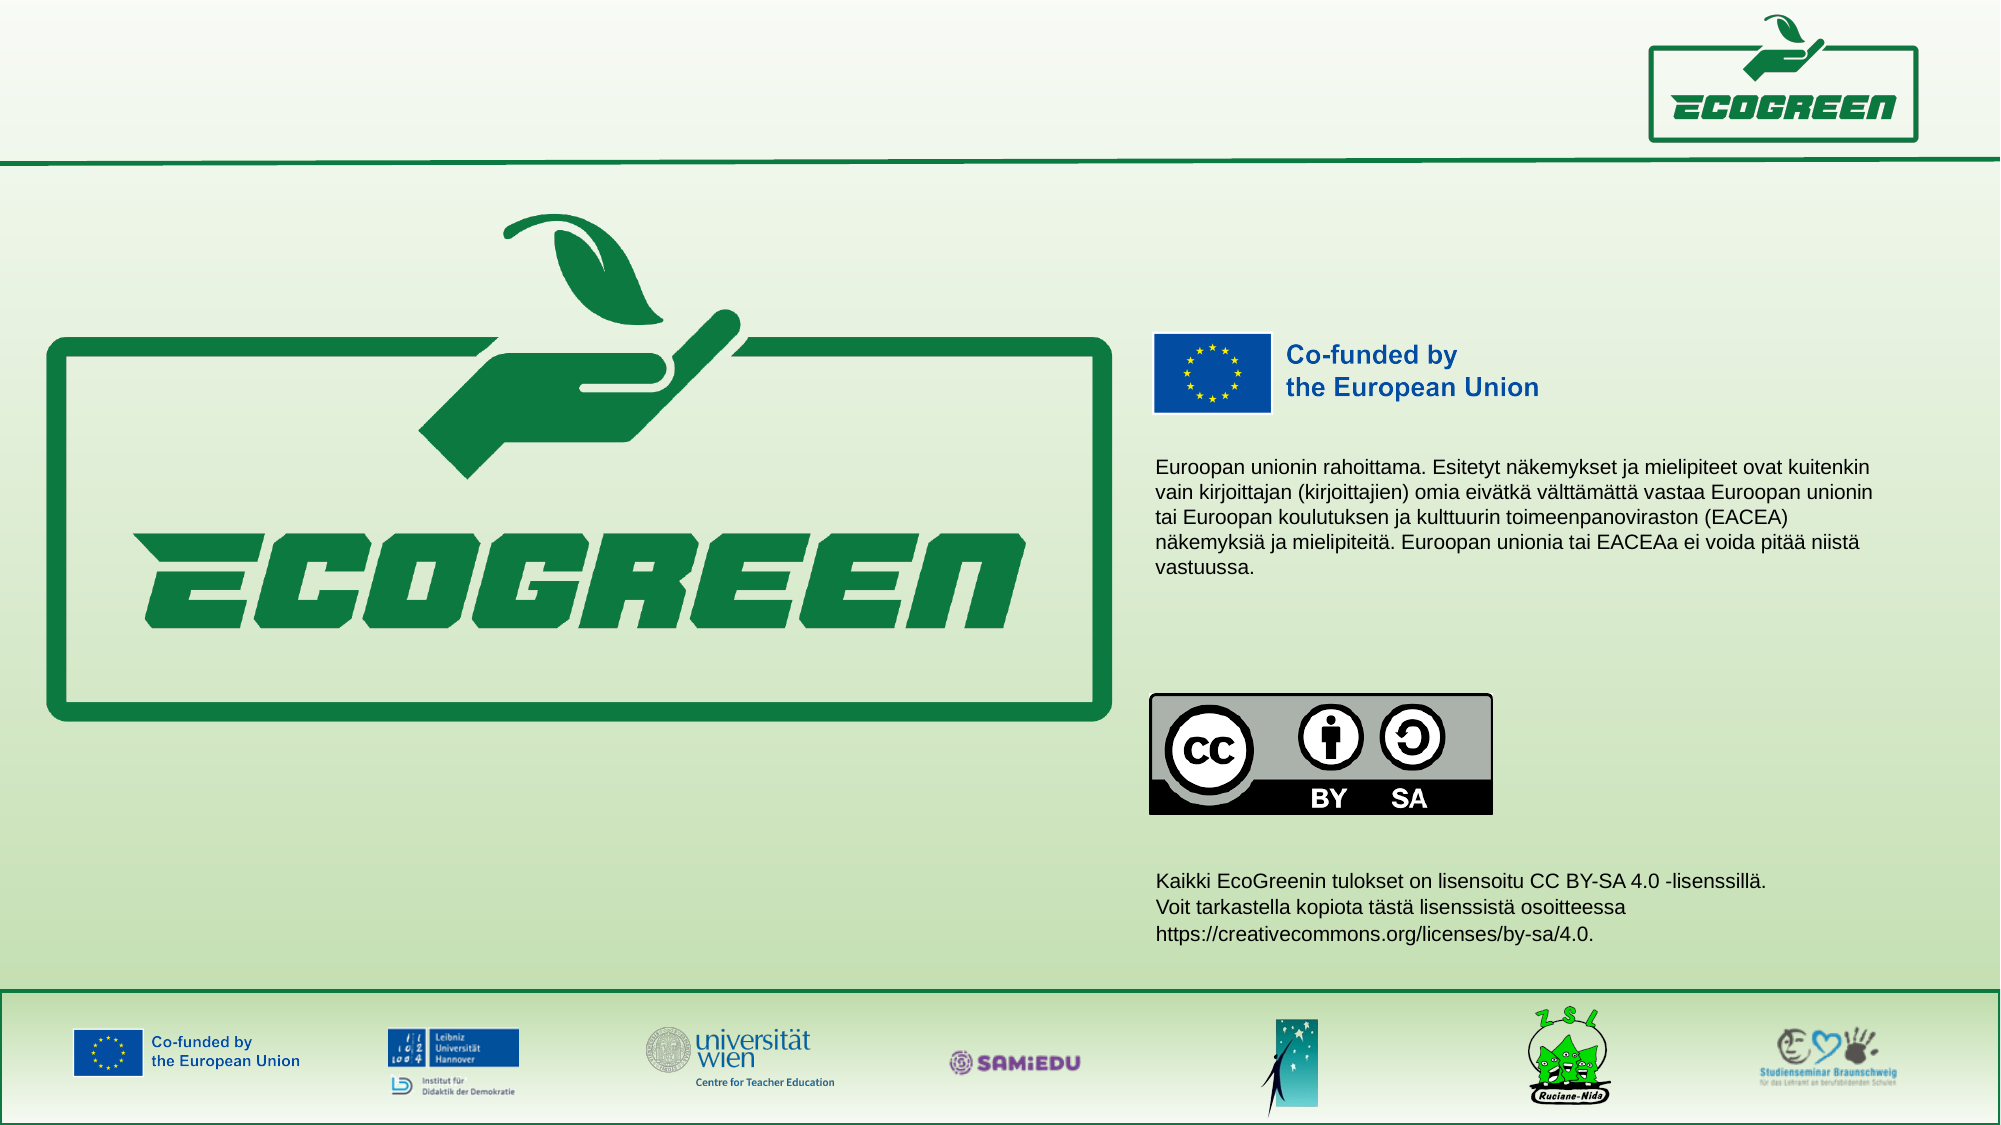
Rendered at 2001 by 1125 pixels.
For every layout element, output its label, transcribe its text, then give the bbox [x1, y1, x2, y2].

picture [388, 1022, 519, 1103]
text_box [184, 587, 1815, 824]
picture [1259, 1018, 1330, 1125]
picture [71, 1027, 317, 1079]
text_box Euroopan unionin rahoittama. Esitetyt näkemykset ja mielipiteet ovat kuitenkin vain kirjoittajan (kirjoittajien) omia eivätkä välttämättä vastaa Euroopan unionin tai Euroopan koulutuksen ja kulttuurin toimeenpanoviraston (EACEA) näkemyksiä ja mielipiteitä. Euroopan unionia tai EACEAa ei voida pitää niistä vastuussa. [1150, 446, 1906, 587]
picture [1528, 1006, 1611, 1105]
picture [945, 1047, 1087, 1079]
picture [646, 1027, 834, 1086]
text_box Kaikki EcoGreenin tulokset on lisensoitu CC BY-SA 4.0 -lisenssillä. Voit tarkastella kopiota tästä lisenssistä osoitteessa https://creativecommons.org/licenses/by-sa/4.0. [1140, 858, 1945, 941]
picture [1639, 0, 1928, 157]
picture [1755, 1022, 1902, 1091]
picture [8, 124, 1568, 815]
